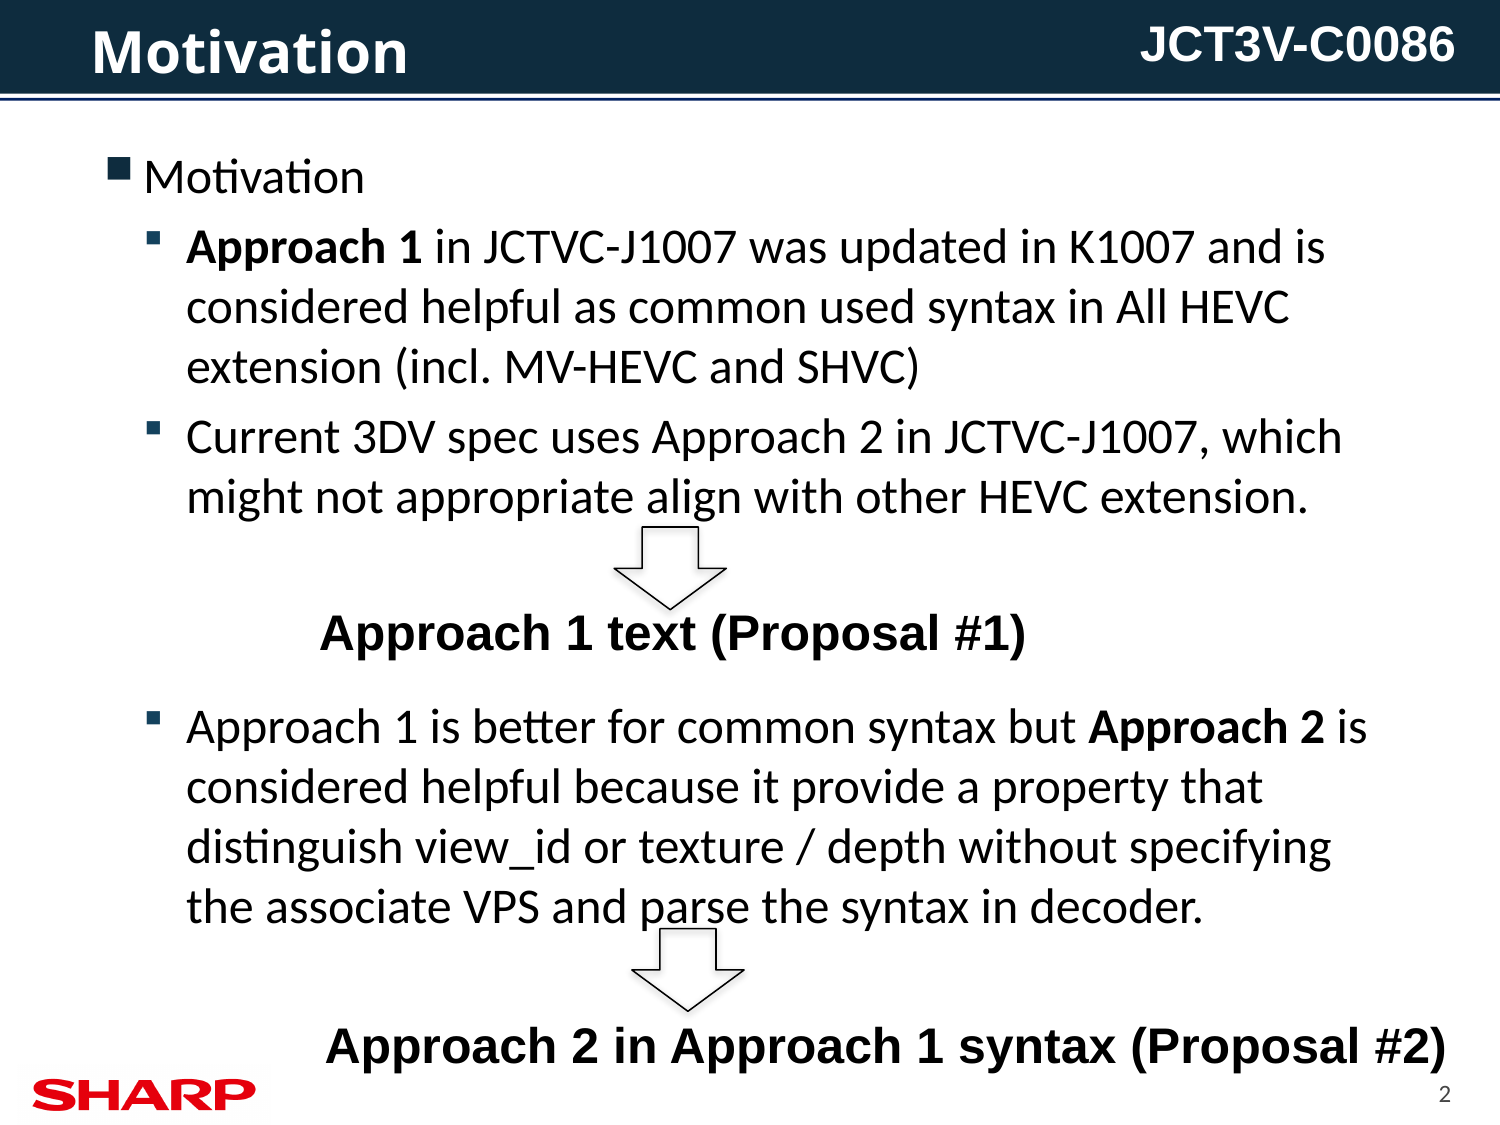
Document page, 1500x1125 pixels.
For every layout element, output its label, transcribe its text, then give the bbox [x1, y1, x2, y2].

slide_number 2 [1345, 1062, 1467, 1108]
title Motivation [74, 15, 1426, 85]
picture [17, 1064, 271, 1125]
text_box [631, 927, 745, 1007]
text_box [613, 526, 728, 594]
text_box Approach 1 text (Proposal #1) [312, 594, 1164, 667]
text_box Approach 2 in Approach 1 syntax (Proposal #2) [318, 1007, 1465, 1080]
list Motivation Approach 1 in JCTVC-J1007 was updated in K1007 and is considered helpful as common used syntax in All HEVC extension (incl. MV-HEVC and SHVC) Current 3DV spec uses Approach 2 in JCTVC-J1007, which might not appropriate align with other HEVC extension. Approach 1 is better for common syntax but Approach 2 is considered helpful because it provide a property that distinguish view_id or texture / depth without specifying the associate VPS and parse the syntax in decoder. [74, 128, 1426, 876]
